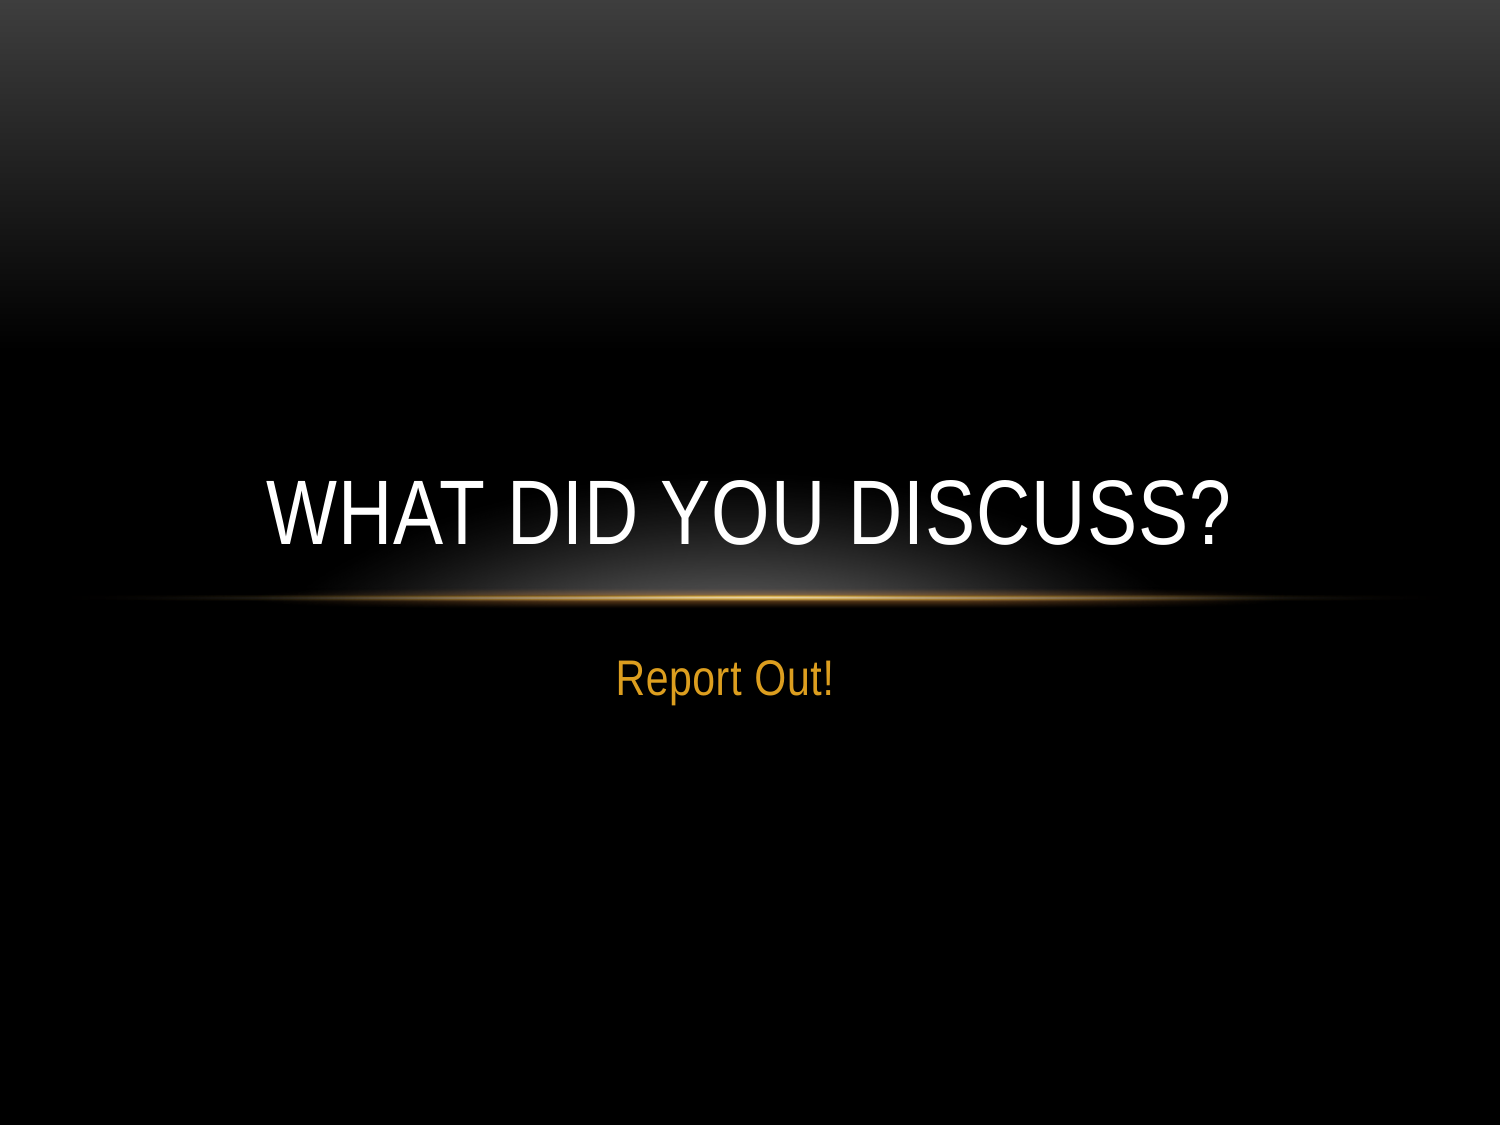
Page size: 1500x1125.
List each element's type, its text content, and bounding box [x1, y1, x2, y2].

picture [0, 0, 1500, 750]
title What did you discuss? [112, 329, 1388, 571]
subtitle Report Out! [200, 637, 1250, 925]
